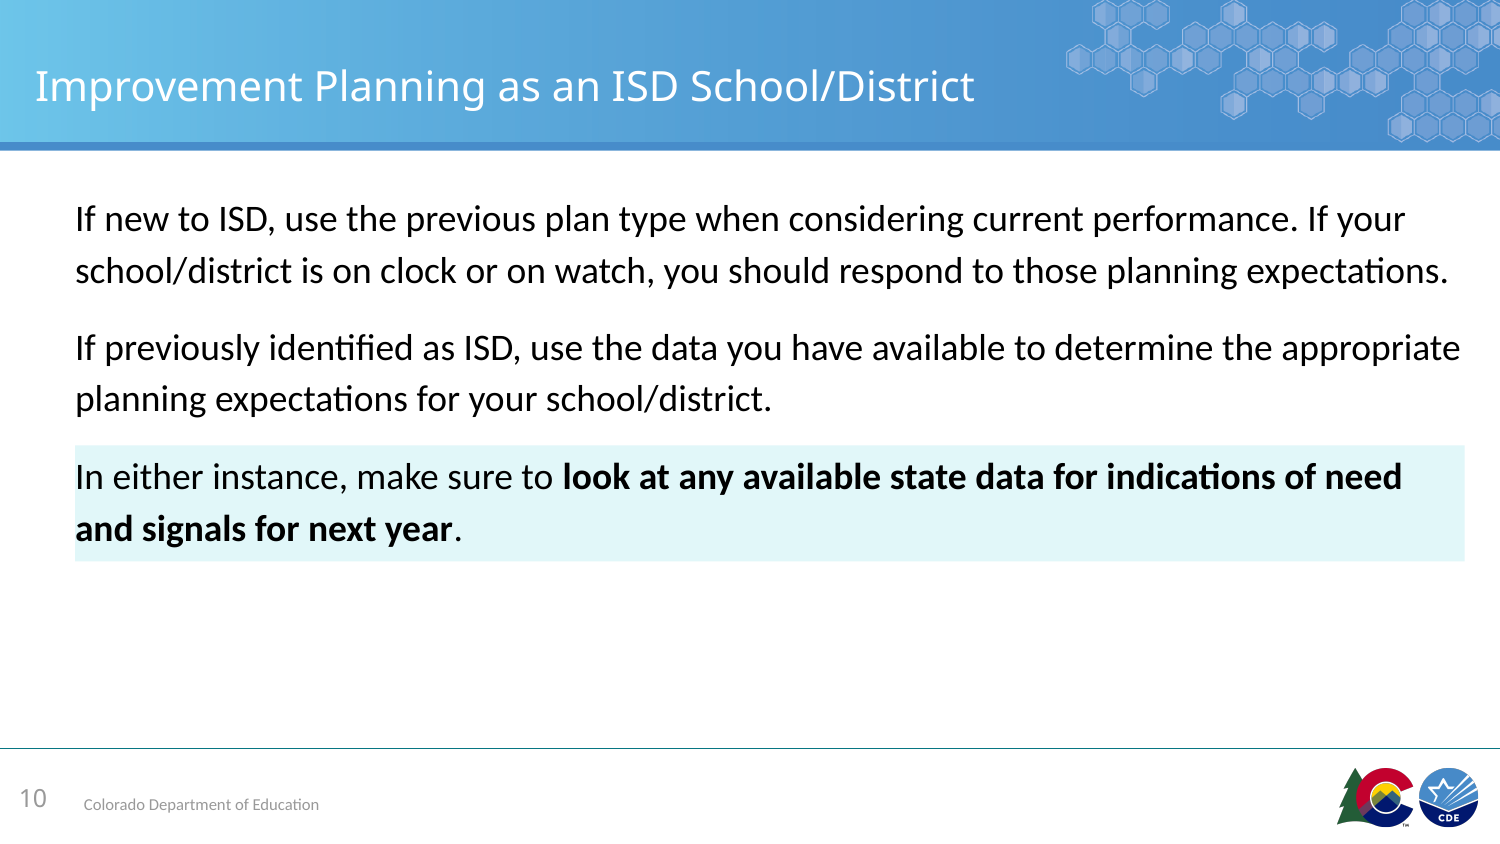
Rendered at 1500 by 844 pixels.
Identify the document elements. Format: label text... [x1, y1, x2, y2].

list In either instance, make sure to look at any available state data for indications of need and signals for next year. [75, 445, 1465, 562]
picture [1336, 767, 1479, 828]
title Improvement Planning as an ISD School/District [34, 37, 1433, 132]
picture [0, 0, 1500, 151]
list If new to ISD, use the previous plan type when considering current performance. If your school/district is on clock or on watch, you should respond to those planning expectations. If previously identified as ISD, use the data you have available to determine the appropriate planning expectations for your school/district. [75, 187, 1473, 712]
slide_number 10 [18, 776, 76, 823]
